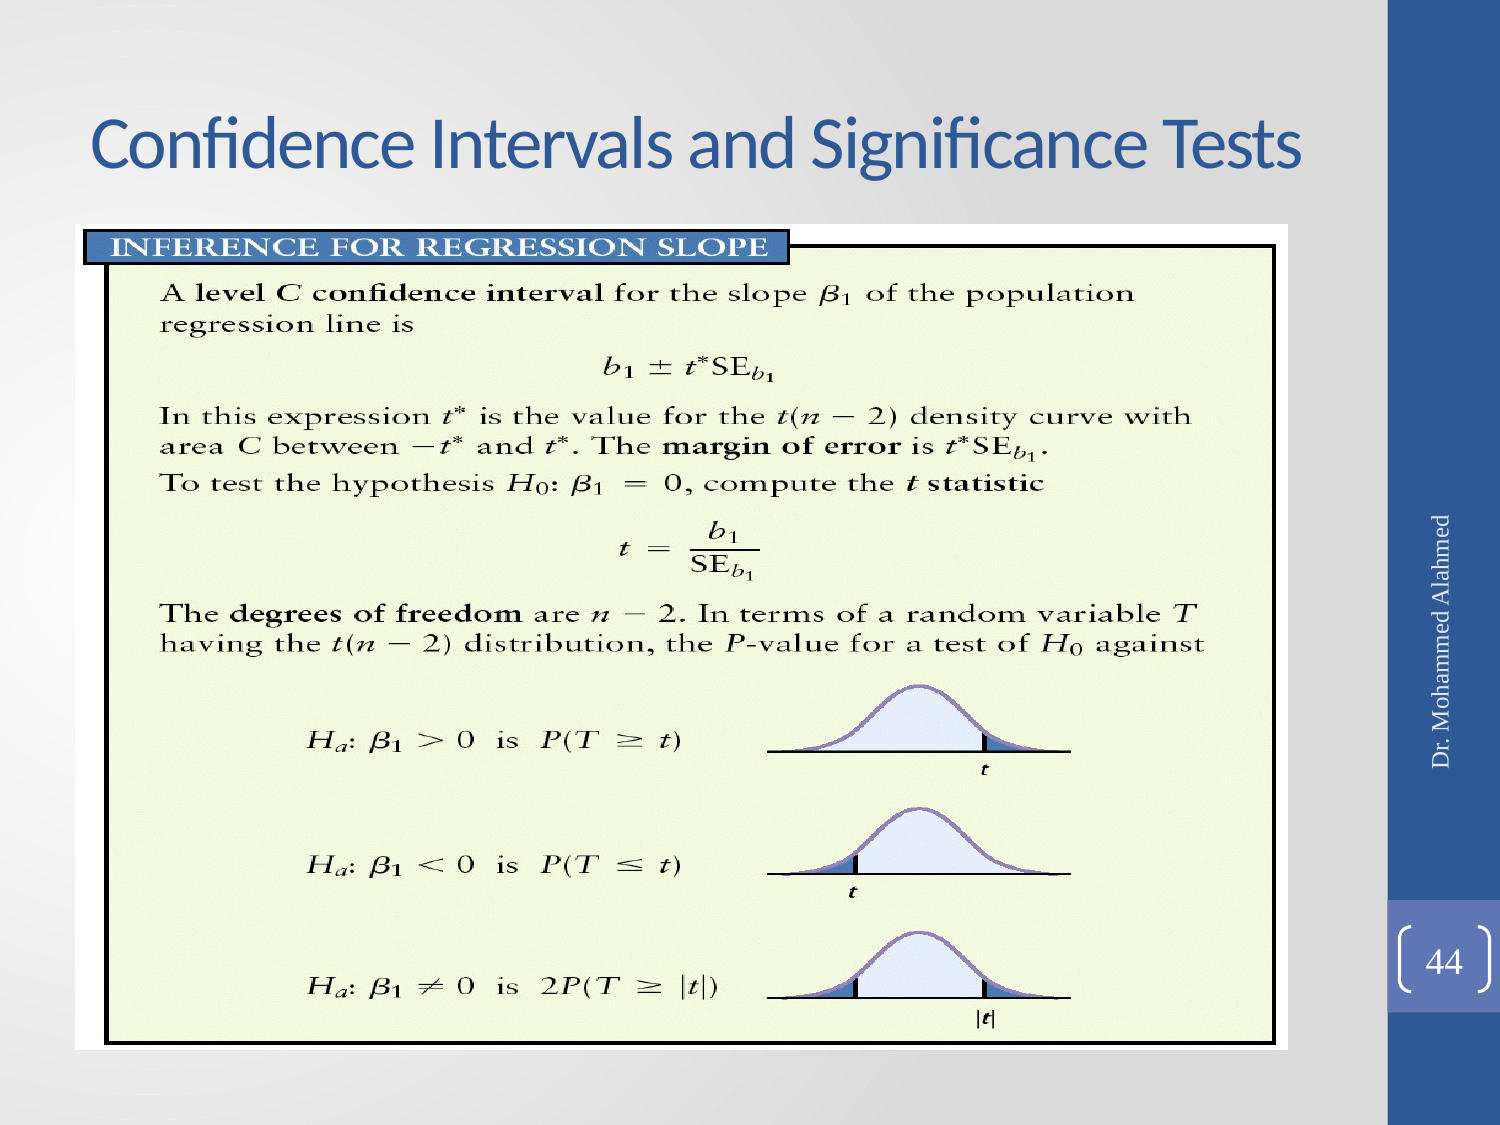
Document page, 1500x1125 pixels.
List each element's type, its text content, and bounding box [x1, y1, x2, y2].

footer Dr. Mohammed Alahmed [1408, 500, 1469, 889]
title Confidence Intervals and Significance Tests [75, 45, 1375, 233]
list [74, 224, 1288, 1051]
slide_number 44 [1397, 925, 1492, 994]
